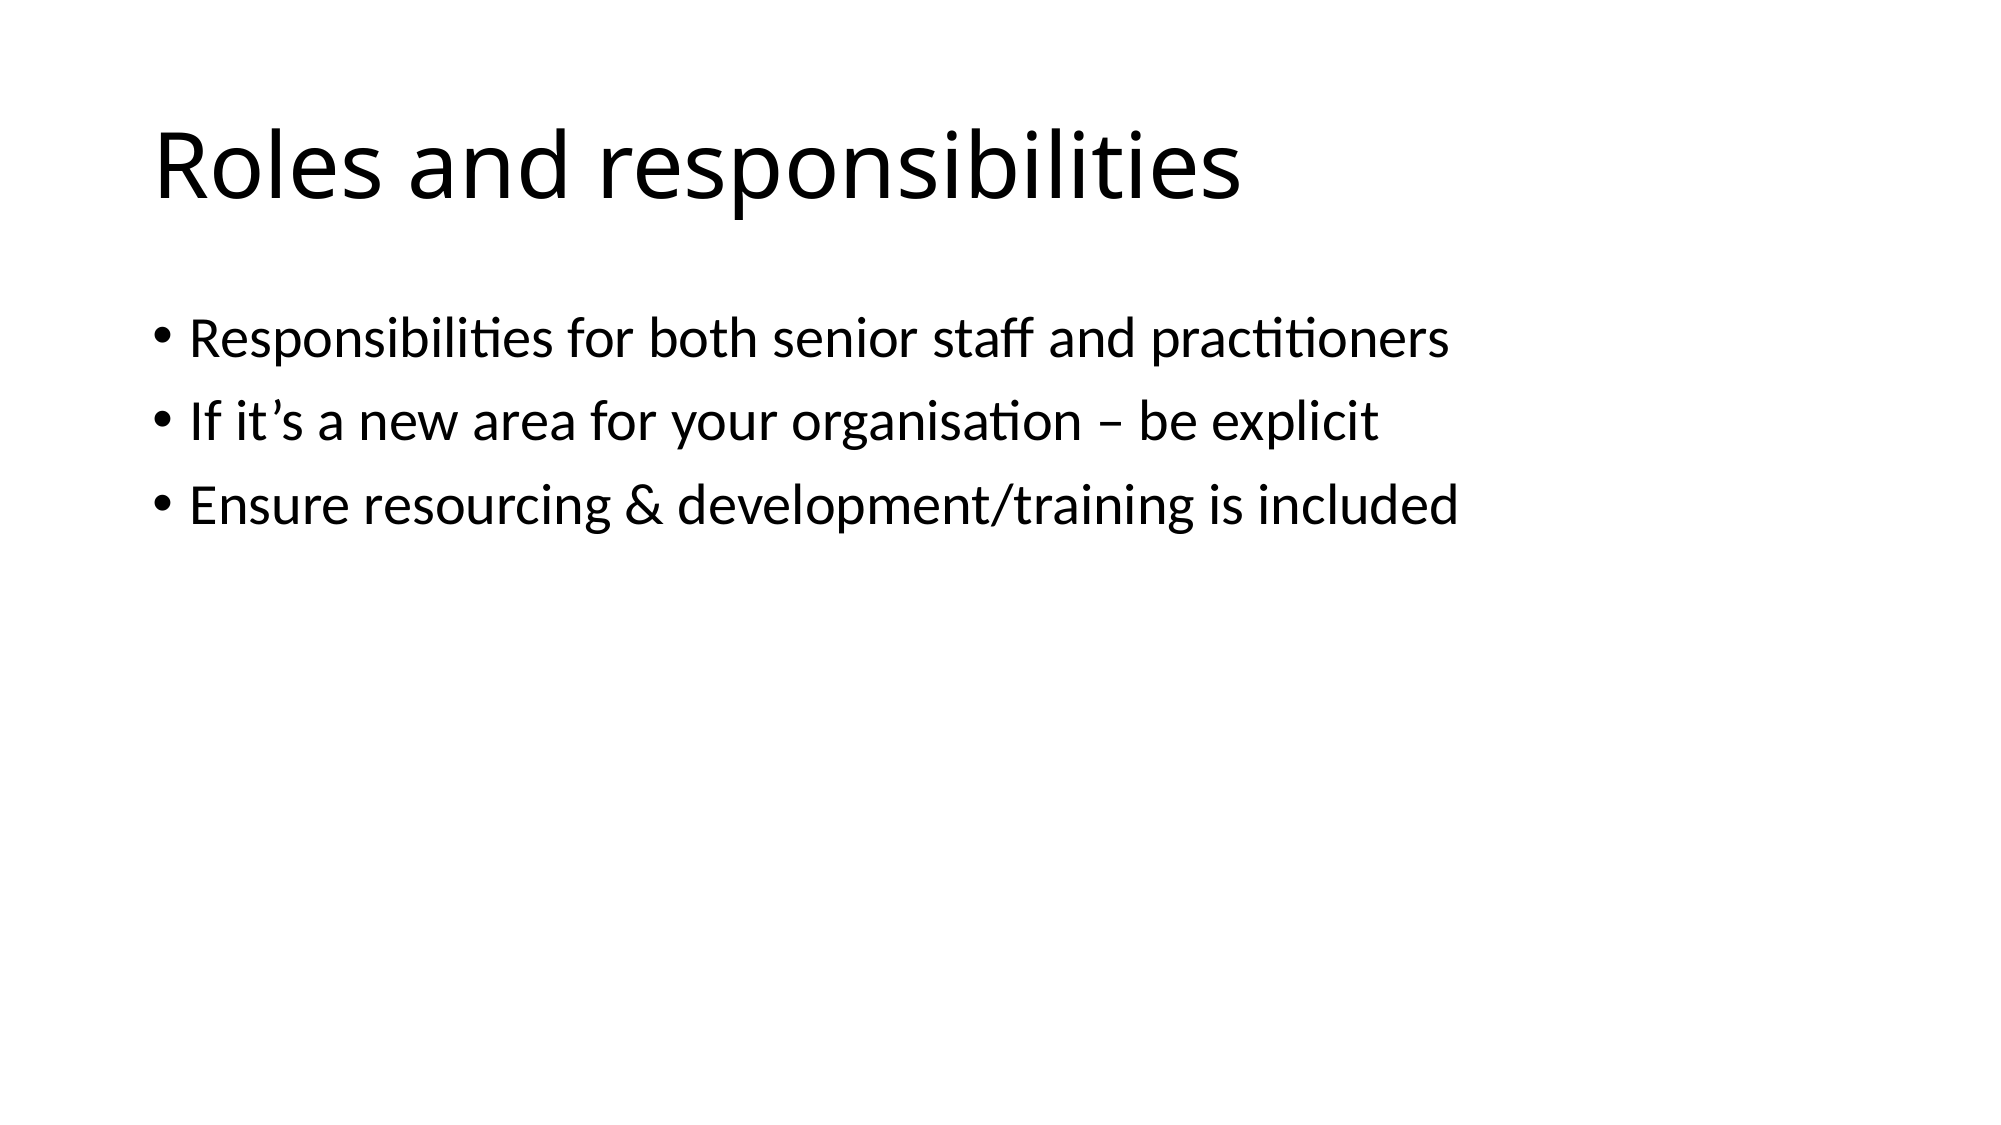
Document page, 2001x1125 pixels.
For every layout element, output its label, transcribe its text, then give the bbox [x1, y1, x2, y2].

title Roles and responsibilities [137, 59, 1863, 278]
list Responsibilities for both senior staff and practitioners If it’s a new area for your organisation – be explicit Ensure resourcing & development/training is included [137, 299, 1863, 1014]
